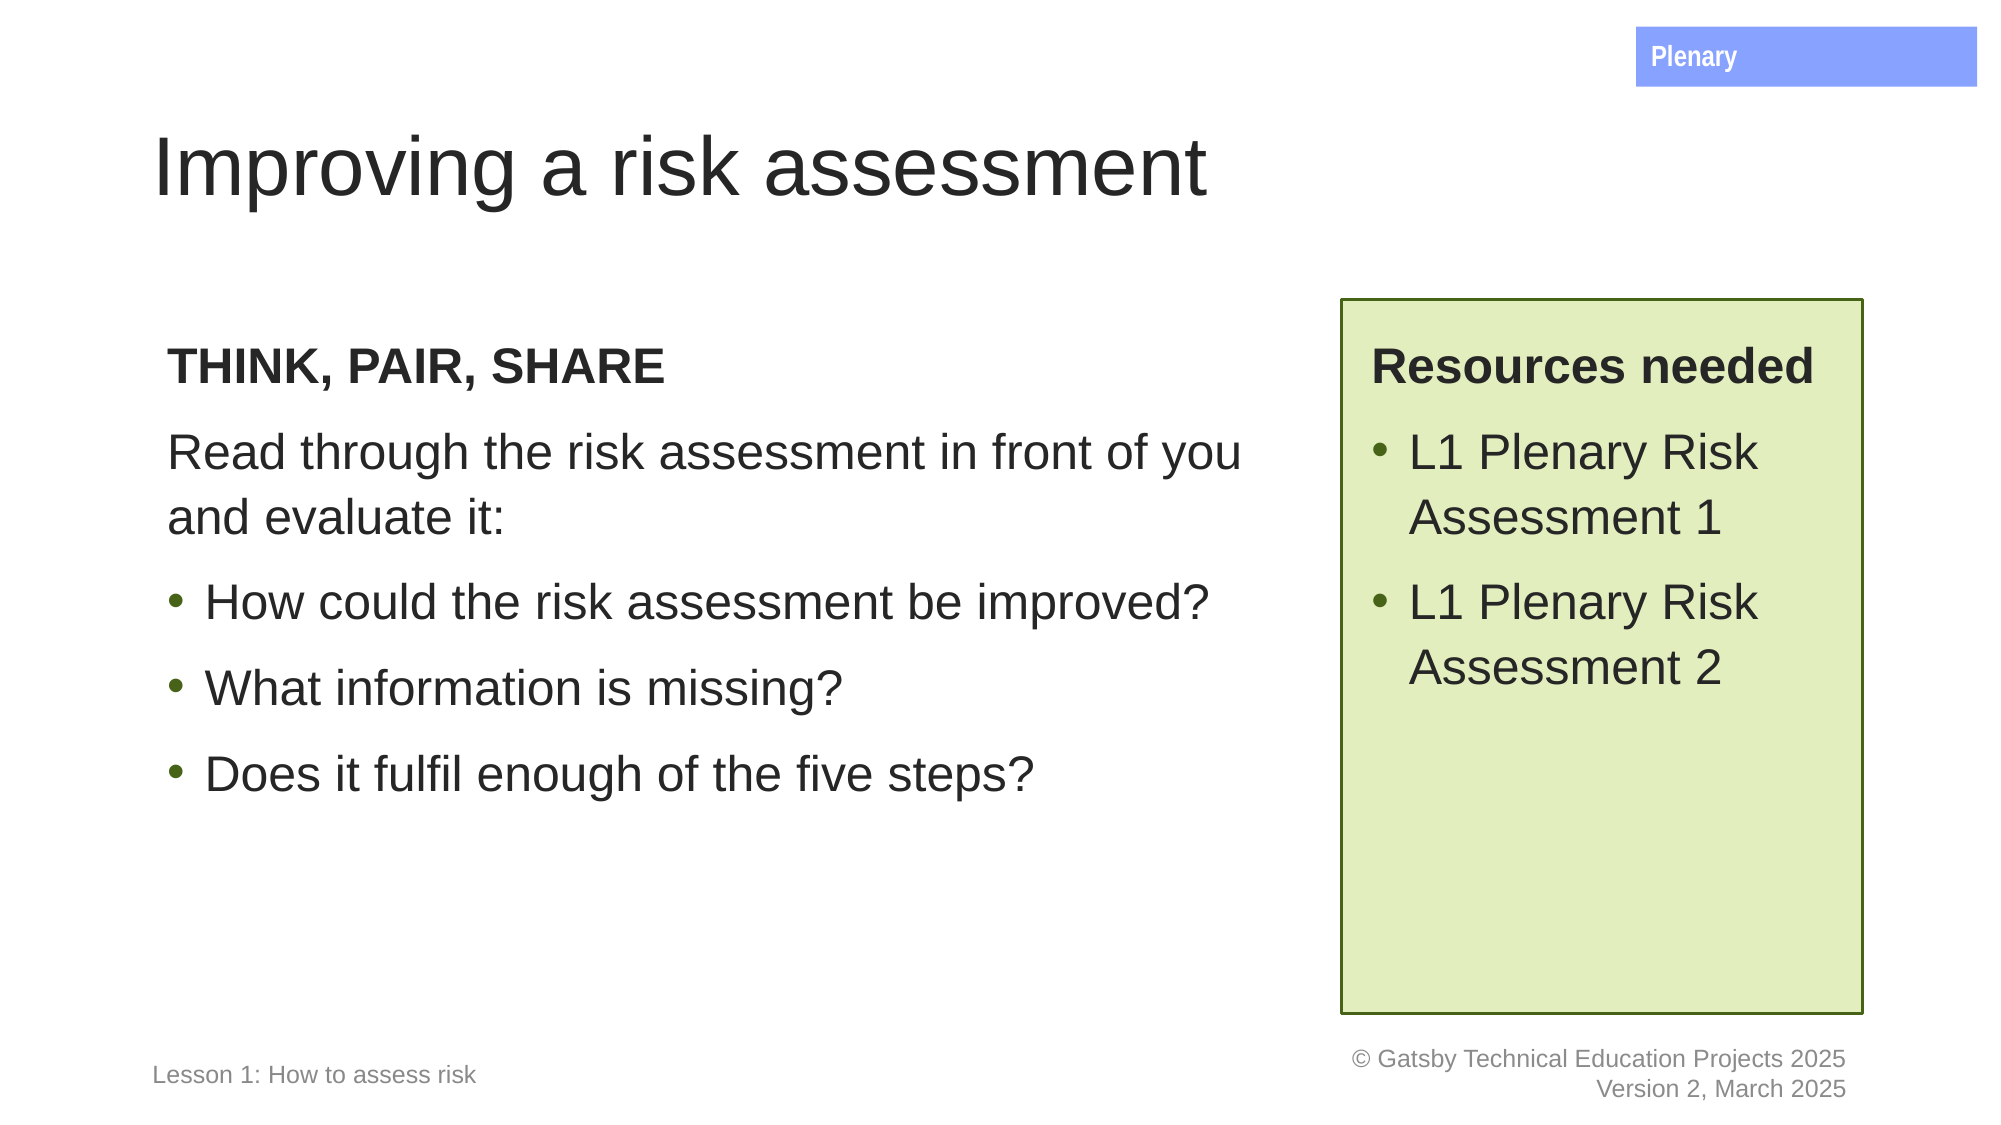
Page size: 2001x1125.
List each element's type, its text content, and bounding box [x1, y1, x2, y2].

list Lesson 1: How to assess risk [137, 1042, 829, 1103]
title Improving a risk assessment [137, 59, 1863, 278]
list THINK, PAIR, SHARE Read through the risk assessment in front of you and evaluate it: How could the risk assessment be improved? What information is missing? Does it fulfil enough of the five steps? [137, 299, 1300, 1014]
list Resources needed L1 Plenary Risk Assessment 1 L1 Plenary Risk Assessment 2 [1340, 298, 1864, 1015]
list Plenary [1636, 26, 1978, 87]
